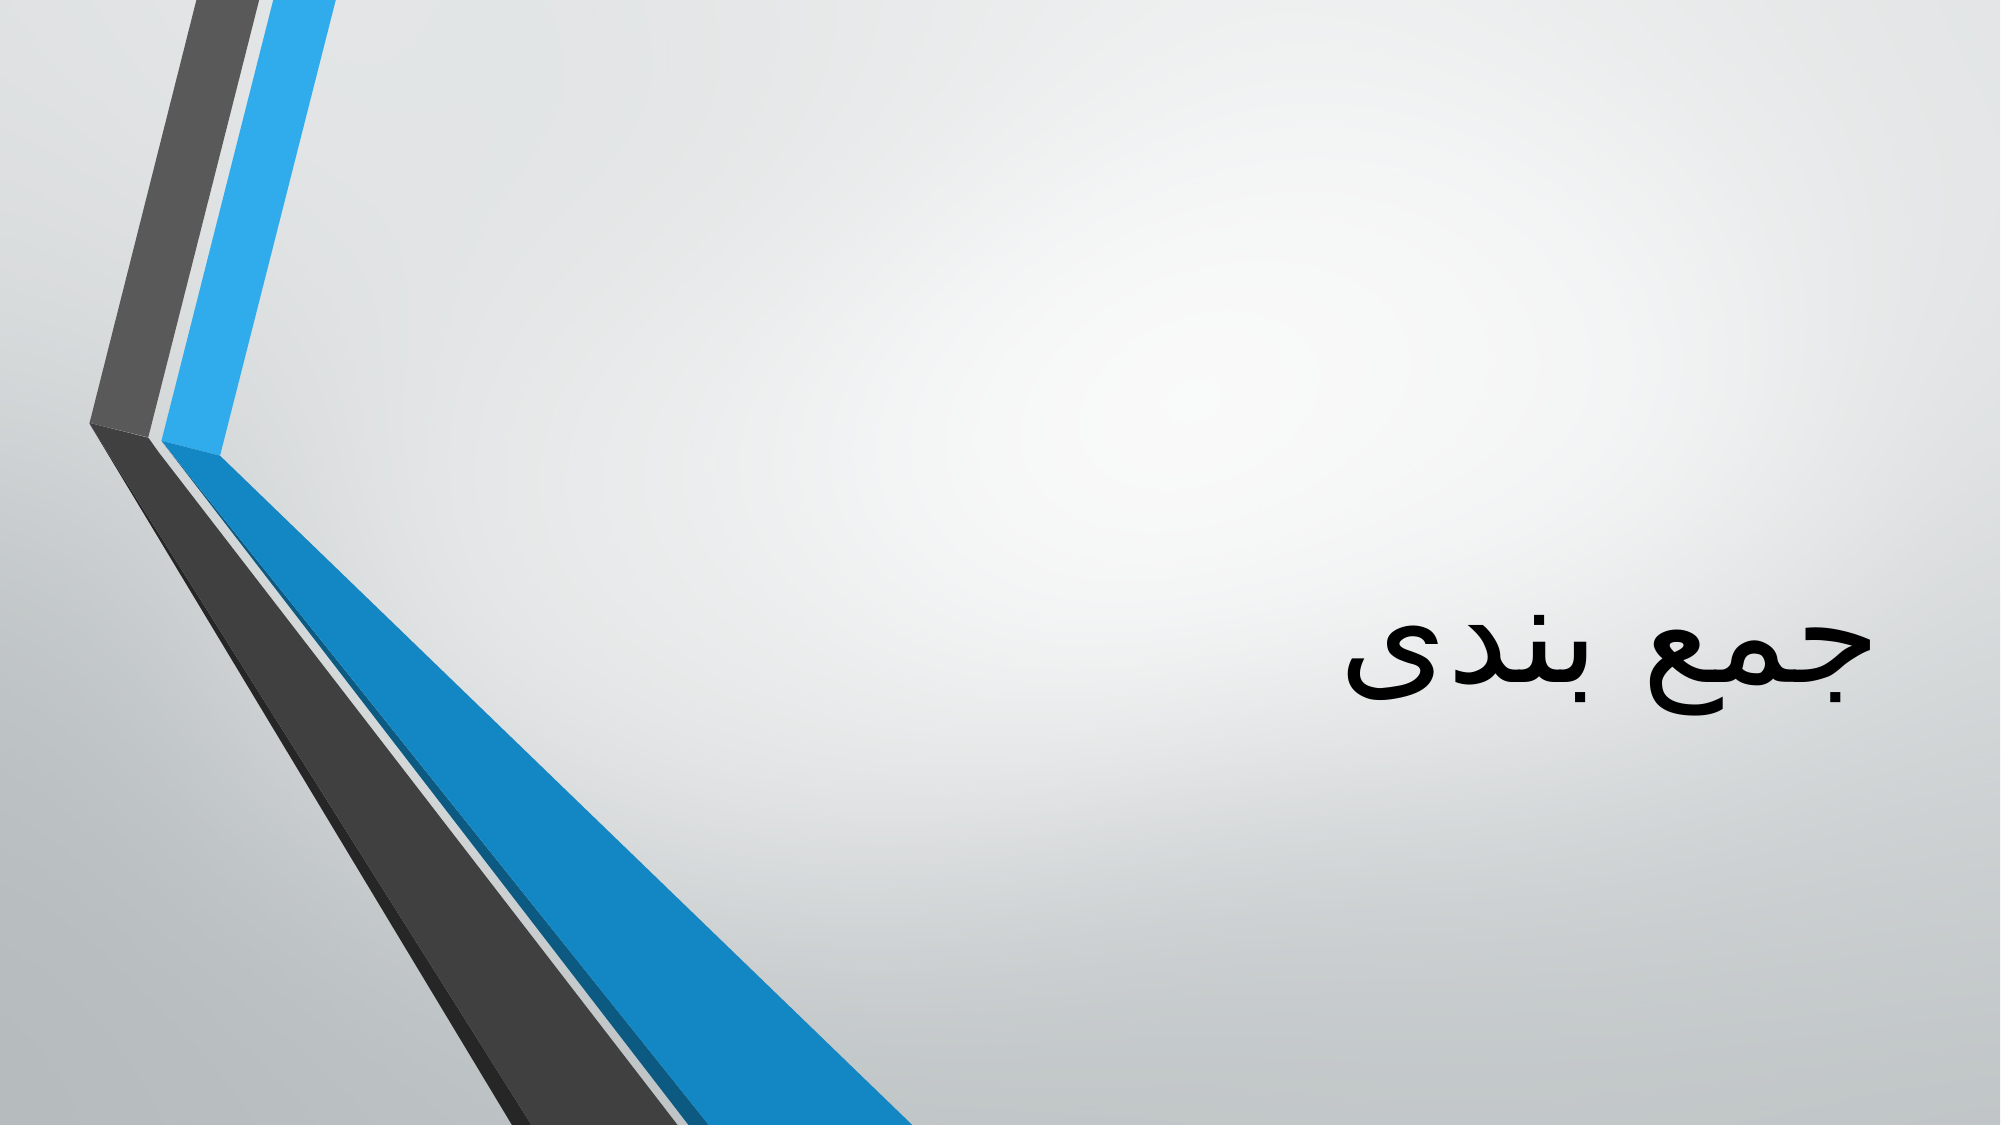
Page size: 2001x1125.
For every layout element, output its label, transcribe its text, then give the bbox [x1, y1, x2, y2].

title جمع بندی [1299, 373, 1922, 718]
